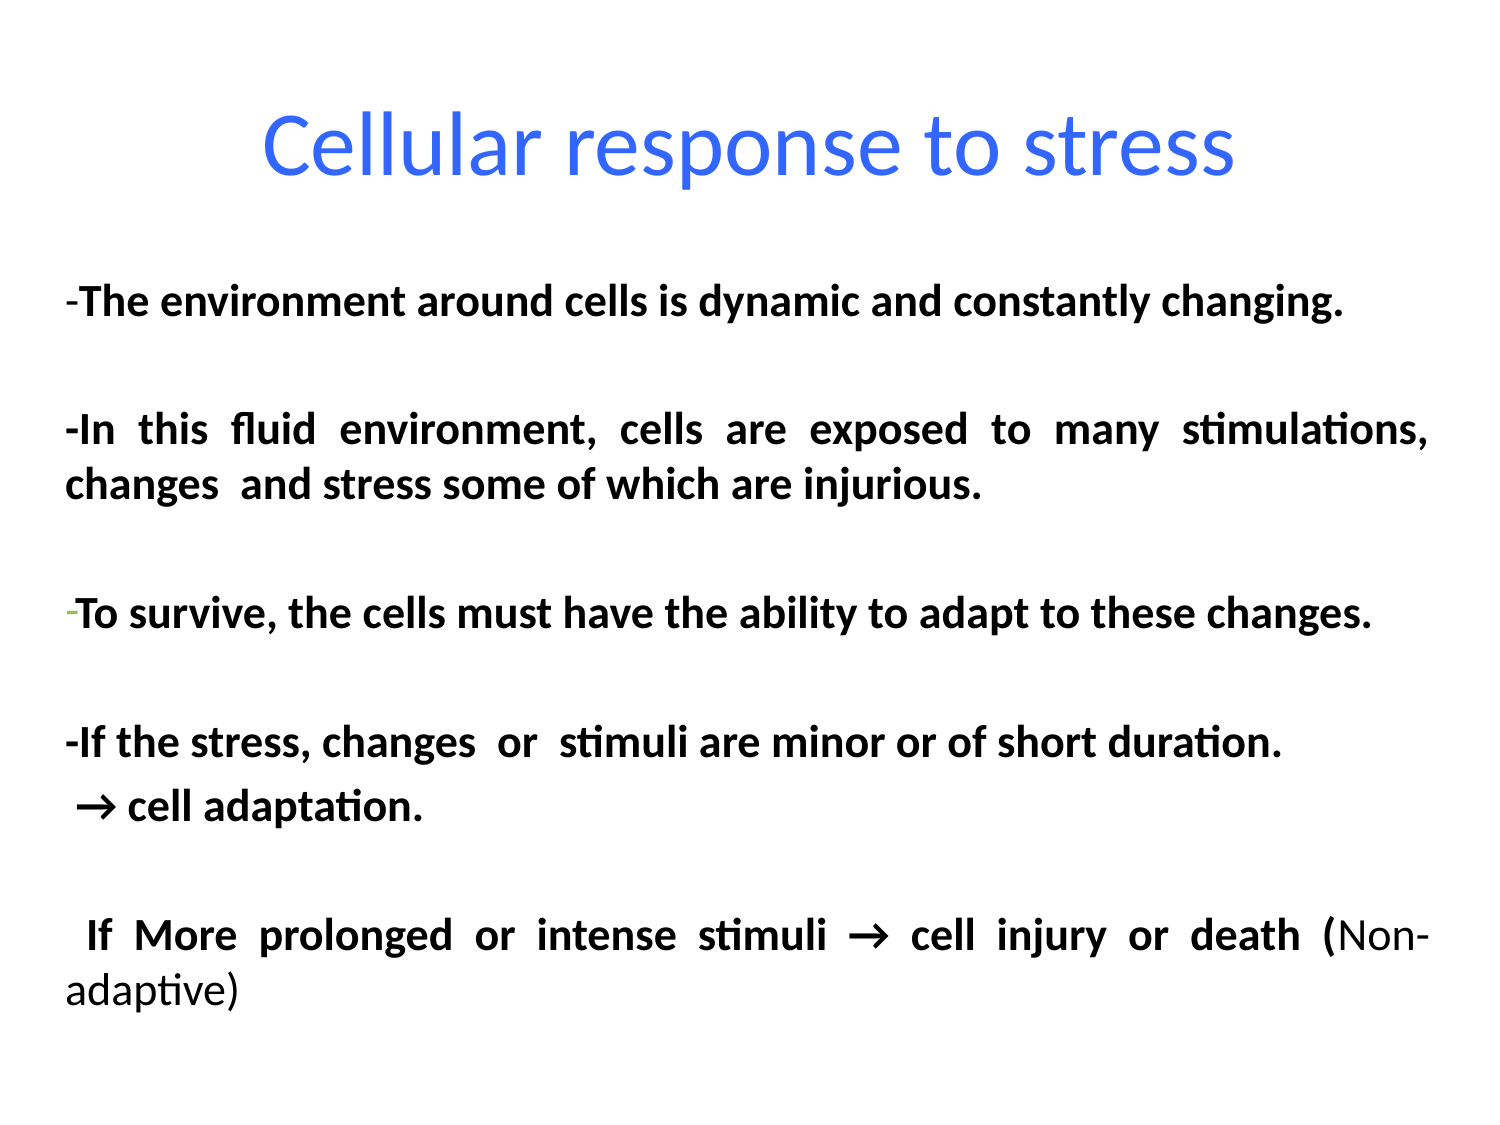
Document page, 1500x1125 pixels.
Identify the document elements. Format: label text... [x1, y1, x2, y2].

title Cellular response to stress [75, 45, 1425, 233]
list -The environment around cells is dynamic and constantly changing. -In this fluid environment, cells are exposed to many stimulations, changes and stress some of which are injurious. To survive, the cells must have the ability to adapt to these changes. -If the stress, changes or stimuli are minor or of short duration. → cell adaptation. If More prolonged or intense stimuli → cell injury or death (Non-adaptive) [50, 262, 1450, 1038]
